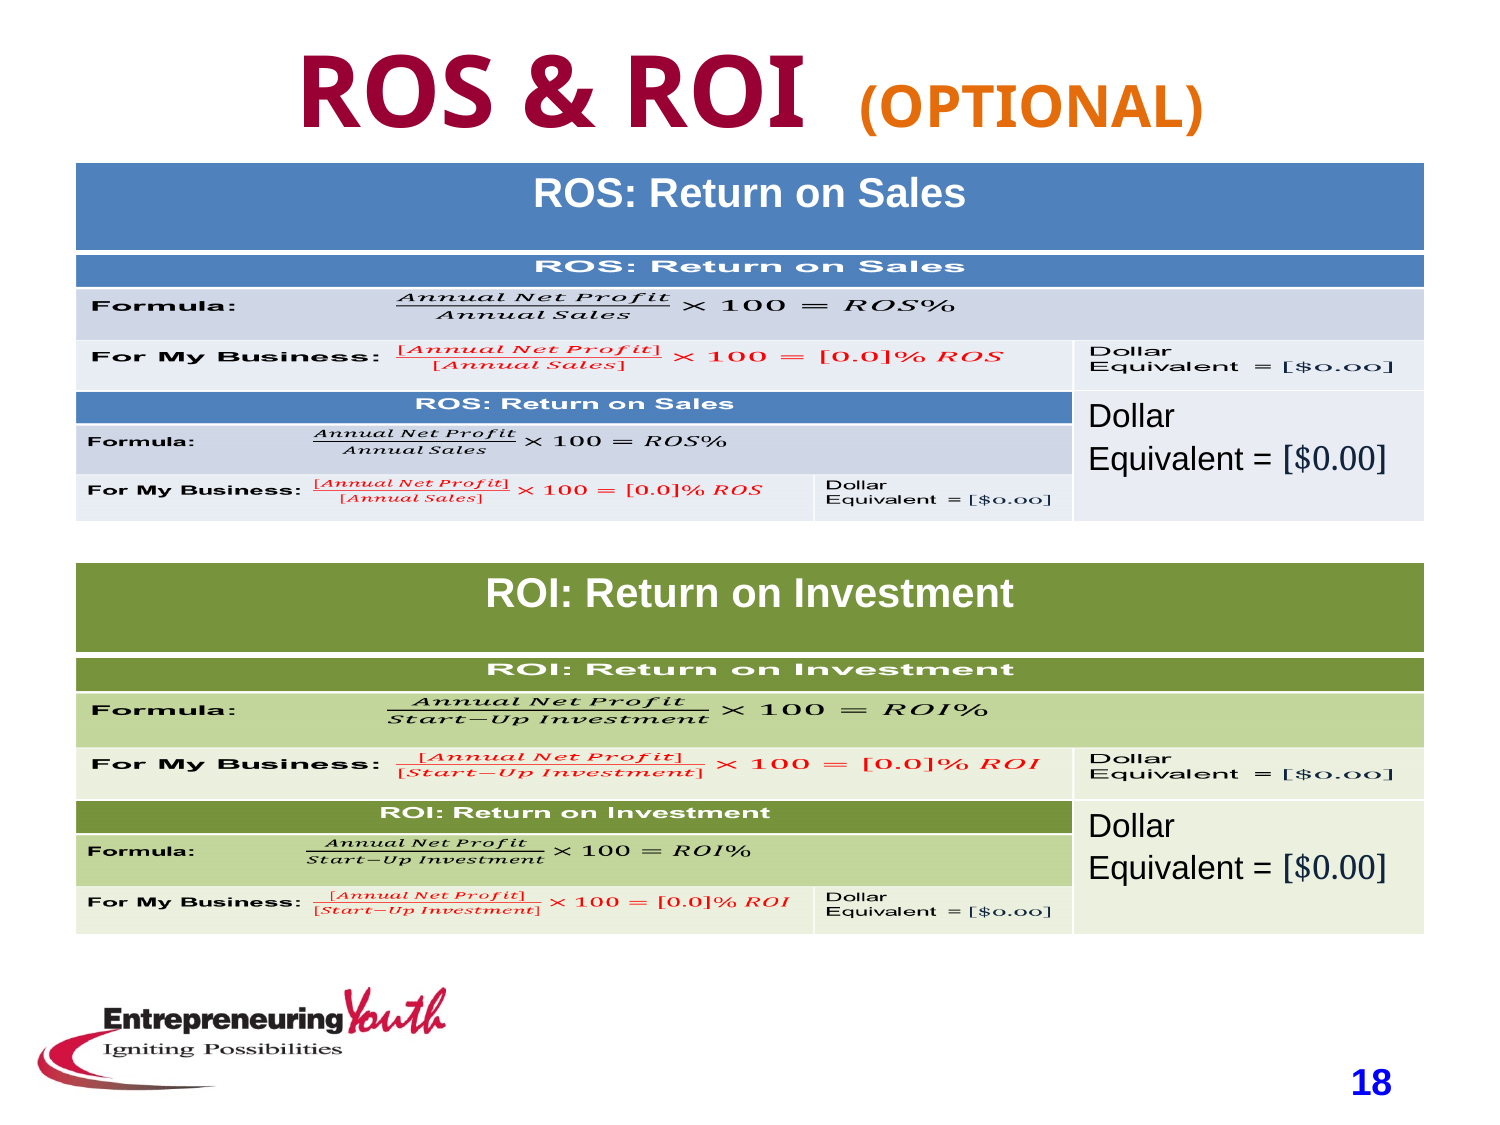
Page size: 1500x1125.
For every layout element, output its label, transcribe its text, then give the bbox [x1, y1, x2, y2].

table_cell [76, 255, 1424, 390]
title ROS & ROI (OPTIONAL) [74, 24, 1426, 151]
table_cell [76, 801, 1072, 934]
table_cell Dollar Equivalent = [$0.00] [1074, 801, 1424, 934]
picture [37, 987, 446, 1104]
table_header ROS: Return on Sales [76, 163, 1424, 250]
table_cell [76, 391, 1072, 521]
table_cell [76, 658, 1424, 799]
table_cell Dollar Equivalent = [$0.00] [1074, 391, 1424, 521]
table_header ROI: Return on Investment [76, 563, 1424, 652]
